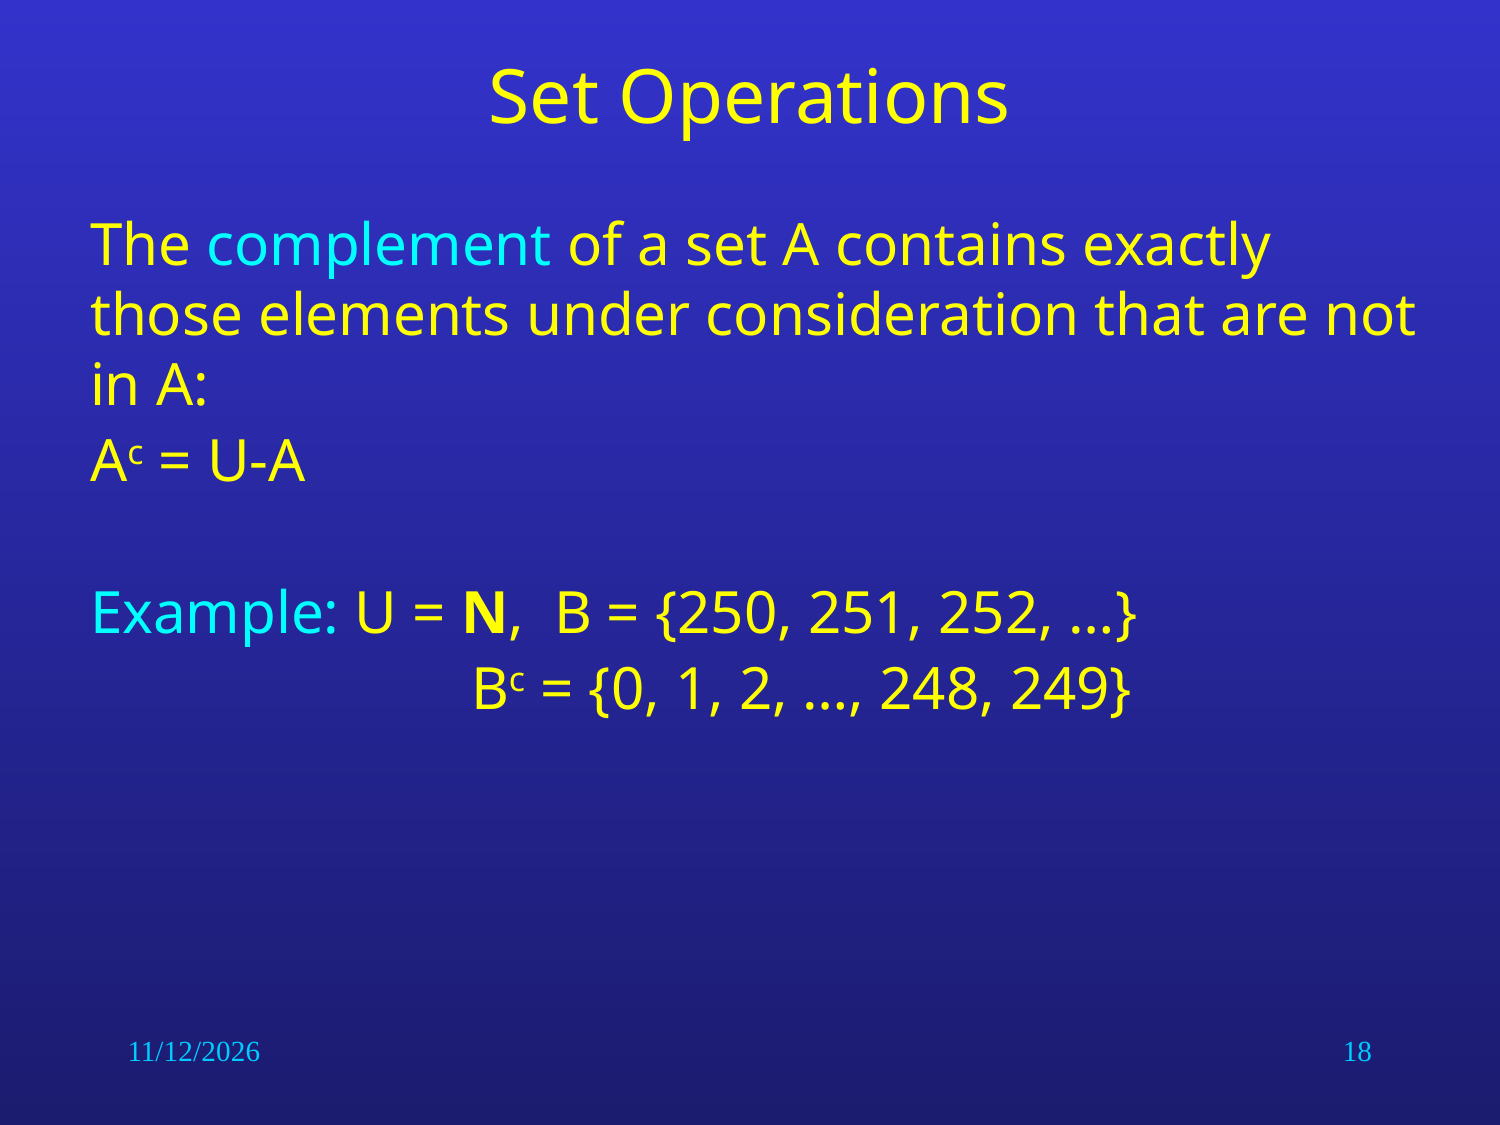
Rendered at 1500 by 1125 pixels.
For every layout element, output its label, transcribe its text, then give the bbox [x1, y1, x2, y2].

list The complement of a set A contains exactly those elements under consideration that are not in A: Ac = U-A Example: U = N, B = {250, 251, 252, …} Bc = {0, 1, 2, …, 248, 249} [75, 200, 1438, 1050]
title Set Operations [112, 24, 1388, 163]
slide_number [112, 1050, 425, 1100]
slide_number 18 [1074, 1050, 1388, 1100]
